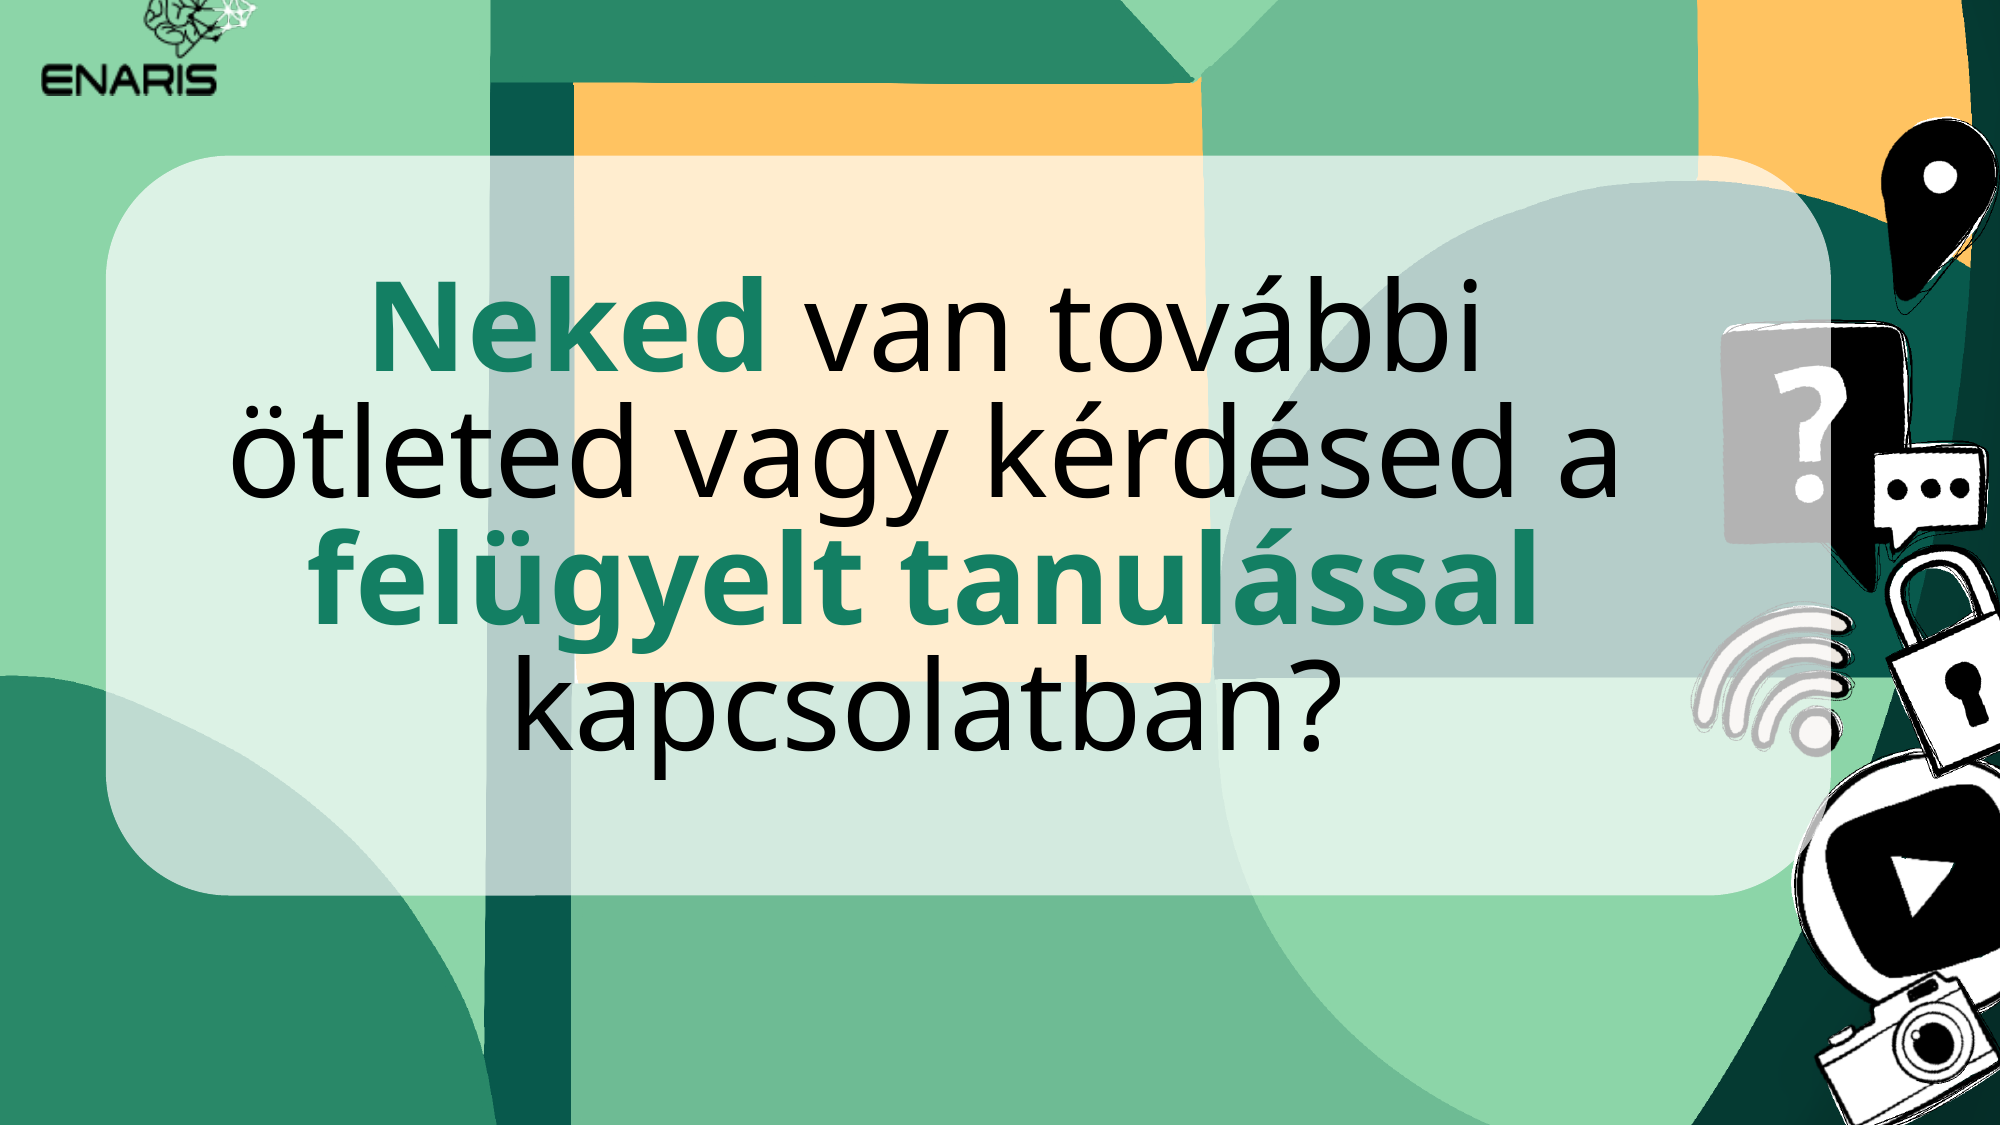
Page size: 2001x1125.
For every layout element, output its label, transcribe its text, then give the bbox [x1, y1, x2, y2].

picture [0, 0, 2000, 1125]
title Neked van további ötleted vagy kérdésed a felügyelt tanulással kapcsolatban? [76, 126, 1830, 920]
